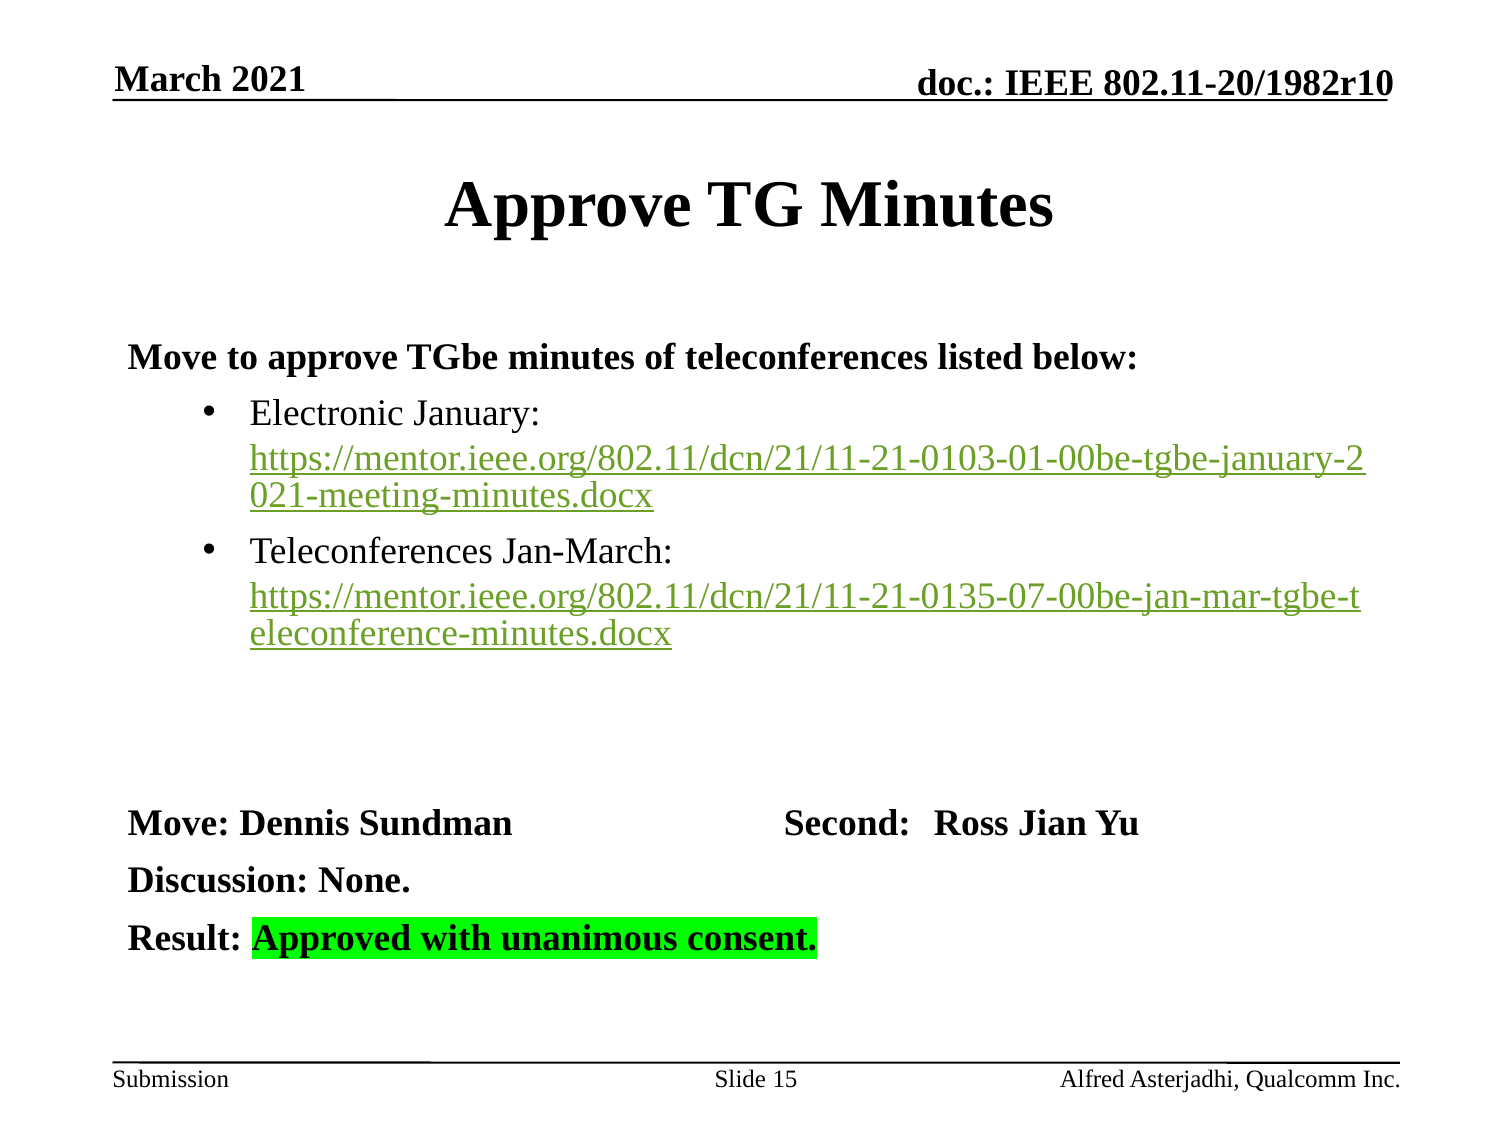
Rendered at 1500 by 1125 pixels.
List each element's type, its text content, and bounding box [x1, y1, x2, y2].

list Move to approve TGbe minutes of teleconferences listed below: Electronic January: https://mentor.ieee.org/802.11/dcn/21/11-21-0103-01-00be-tgbe-january-2021-meeting-minutes.docx Teleconferences Jan-March: https://mentor.ieee.org/802.11/dcn/21/11-21-0135-07-00be-jan-mar-tgbe-teleconference-minutes.docx Move: Dennis Sundman Second: Ross Jian Yu Discussion: None. Result: Approved with unanimous consent. [112, 324, 1388, 1000]
footer Alfred Asterjadhi, Qualcomm Inc. [878, 1061, 1402, 1093]
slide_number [114, 54, 423, 100]
slide_number Slide 15 [712, 1061, 800, 1123]
title Approve TG Minutes [112, 112, 1388, 288]
